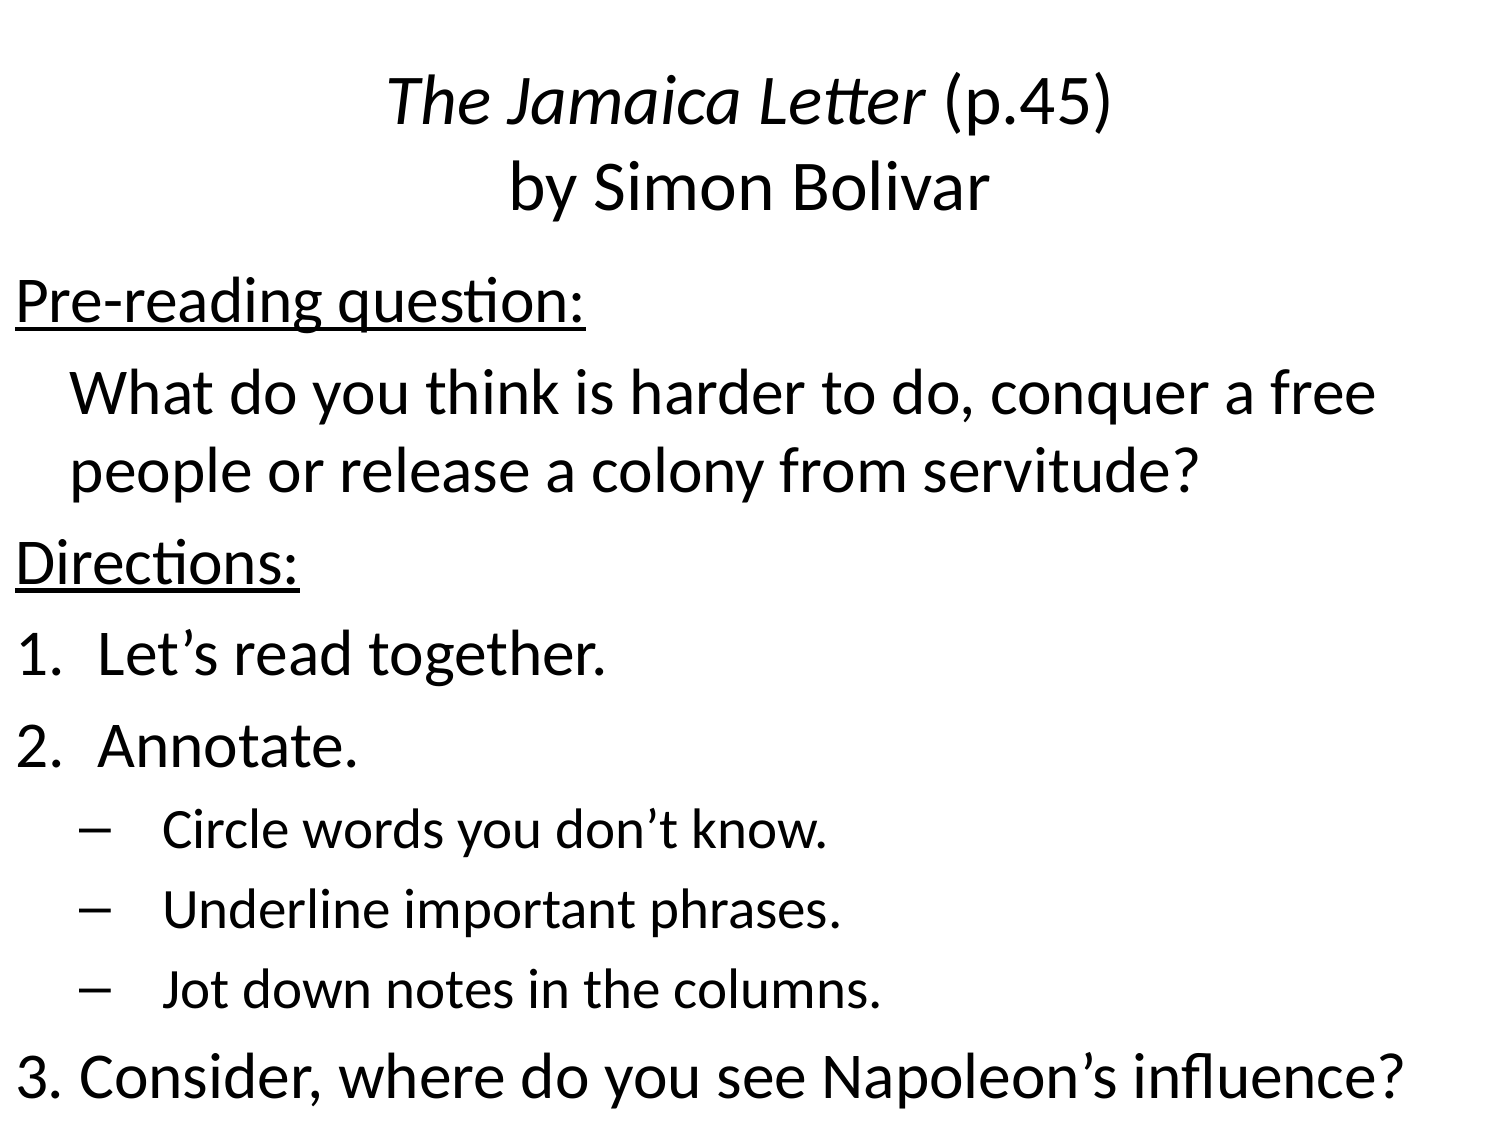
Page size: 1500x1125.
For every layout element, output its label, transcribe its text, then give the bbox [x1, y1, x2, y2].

list Pre-reading question: What do you think is harder to do, conquer a free people or release a colony from servitude? Directions: Let’s read together. Annotate. Circle words you don’t know. Underline important phrases. Jot down notes in the columns. 3. Consider, where do you see Napoleon’s influence? [0, 249, 1500, 1125]
title The Jamaica Letter (p.45) by Simon Bolivar [75, 45, 1425, 233]
